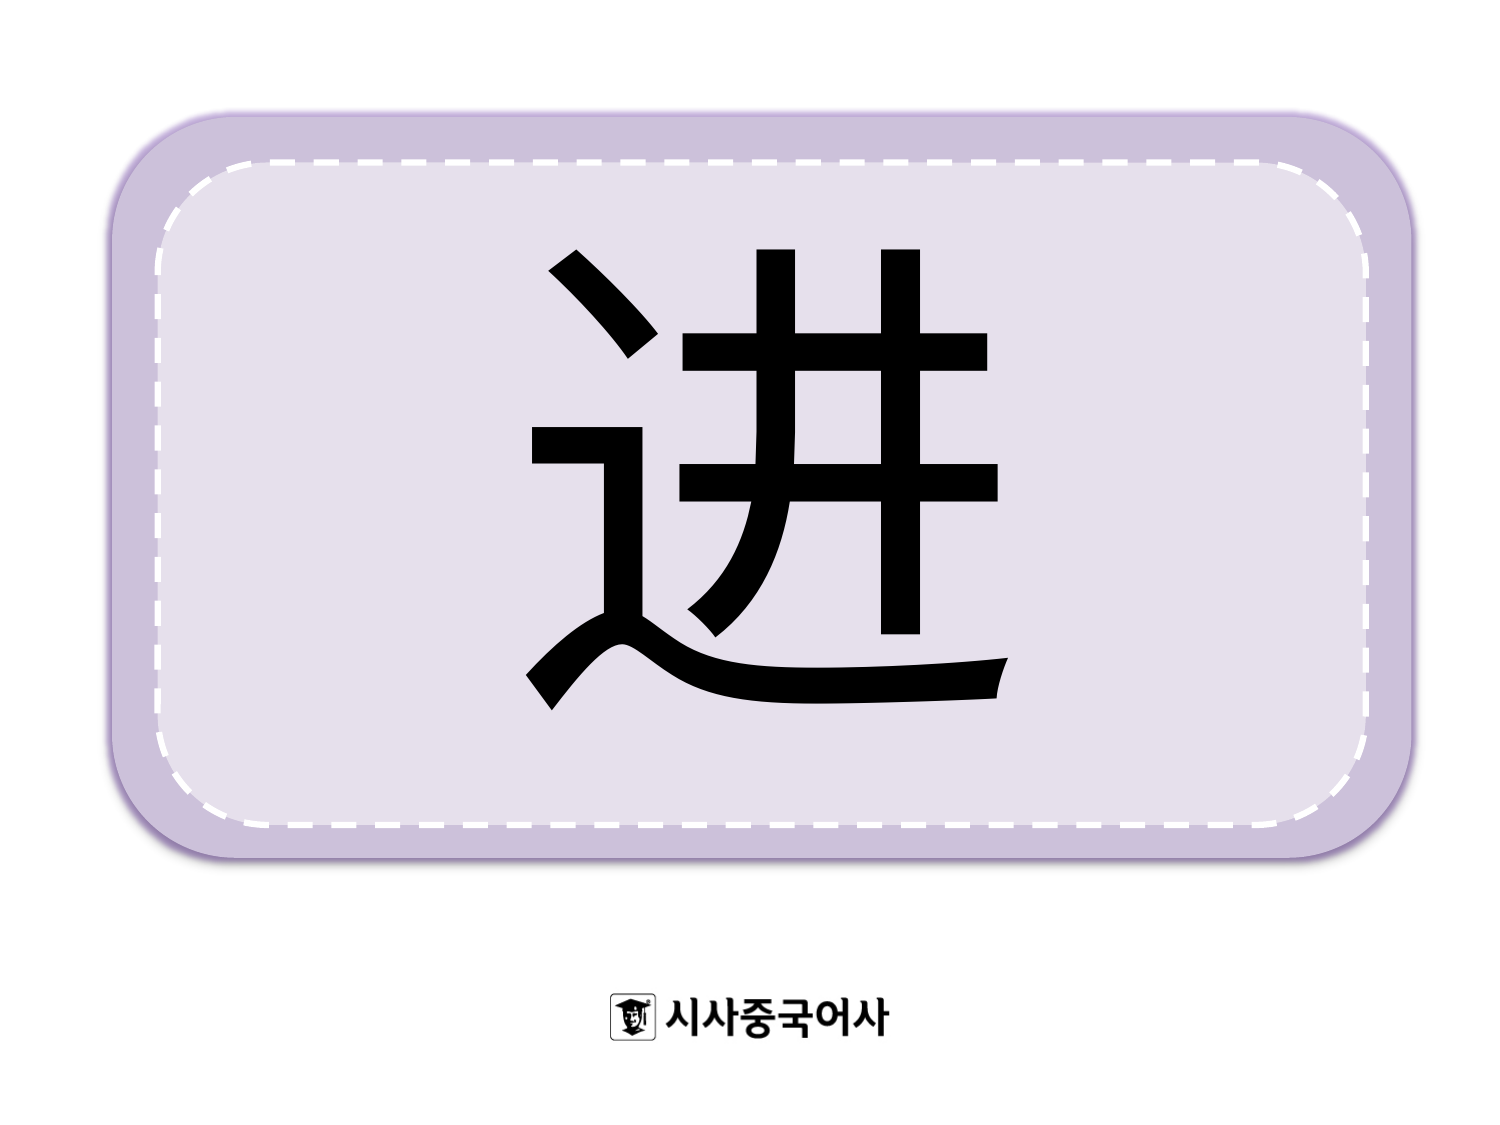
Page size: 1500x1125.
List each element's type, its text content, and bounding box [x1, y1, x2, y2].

text_box 进 [162, 137, 1371, 800]
picture [602, 987, 898, 1047]
